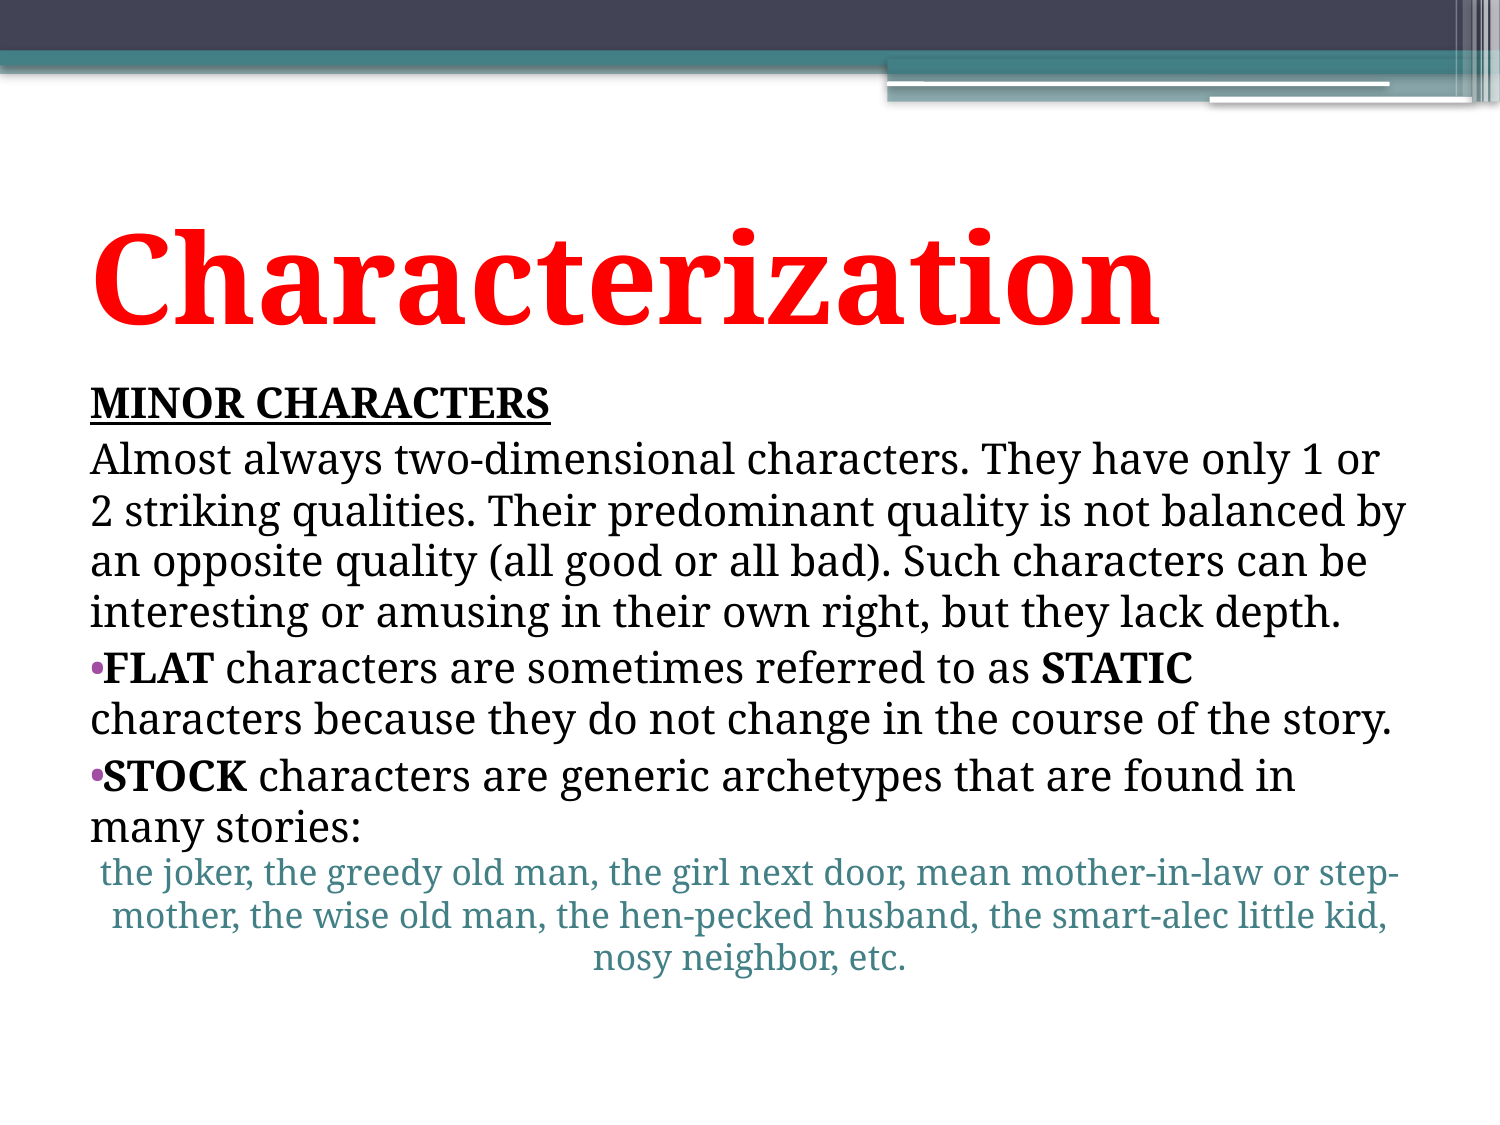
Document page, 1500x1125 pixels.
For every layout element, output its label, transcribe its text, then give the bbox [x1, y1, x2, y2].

title Characterization [75, 187, 1425, 363]
list MINOR CHARACTERS Almost always two-dimensional characters. They have only 1 or 2 striking qualities. Their predominant quality is not balanced by an opposite quality (all good or all bad). Such characters can be interesting or amusing in their own right, but they lack depth. FLAT characters are sometimes referred to as STATIC characters because they do not change in the course of the story. STOCK characters are generic archetypes that are found in many stories: the joker, the greedy old man, the girl next door, mean mother-in-law or step-mother, the wise old man, the hen-pecked husband, the smart-alec little kid, nosy neighbor, etc. [75, 368, 1425, 1079]
